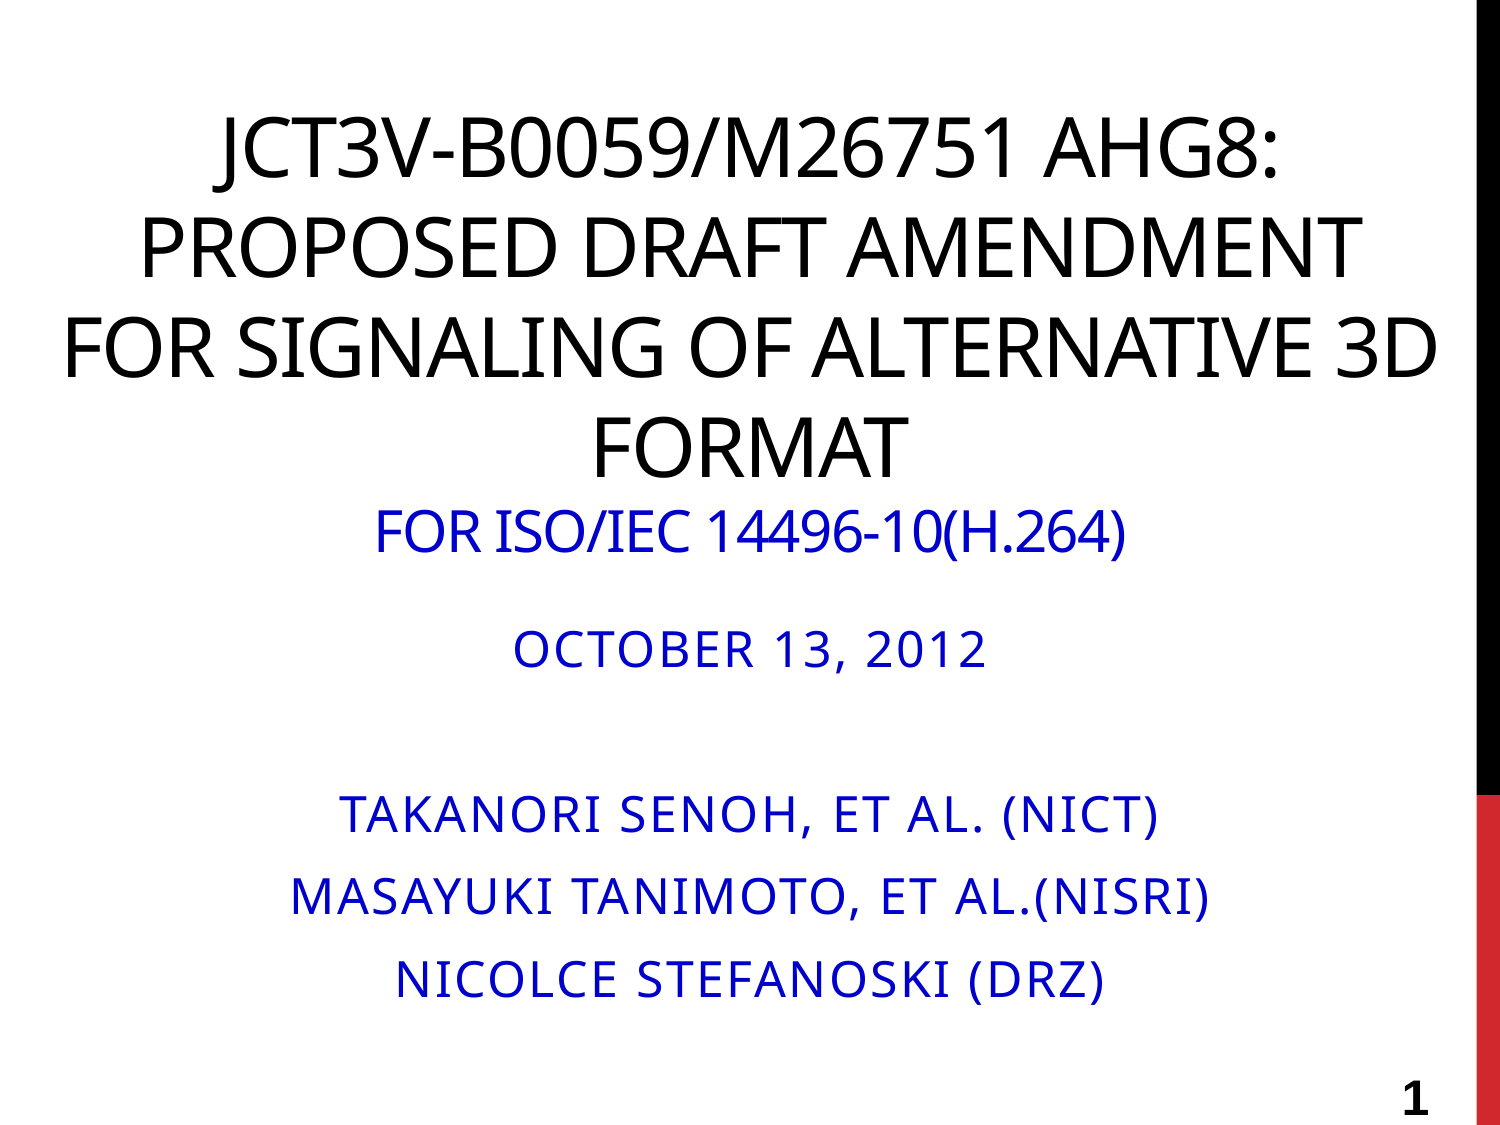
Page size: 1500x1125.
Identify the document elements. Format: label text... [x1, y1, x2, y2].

subtitle October 13, 2012 Takanori Senoh, et al. (NICT) Masayuki tanimoto, et al.(NISRI) Nicolce stefanoski (DRZ) [159, 609, 1341, 1032]
slide_number 1 [1386, 1065, 1500, 1125]
title JCT3V-B0059/M26751 AHG8: proposed draft amendment for signaling of alternative 3d format for ISO/IEC 14496-10(H.264) [41, 37, 1459, 622]
